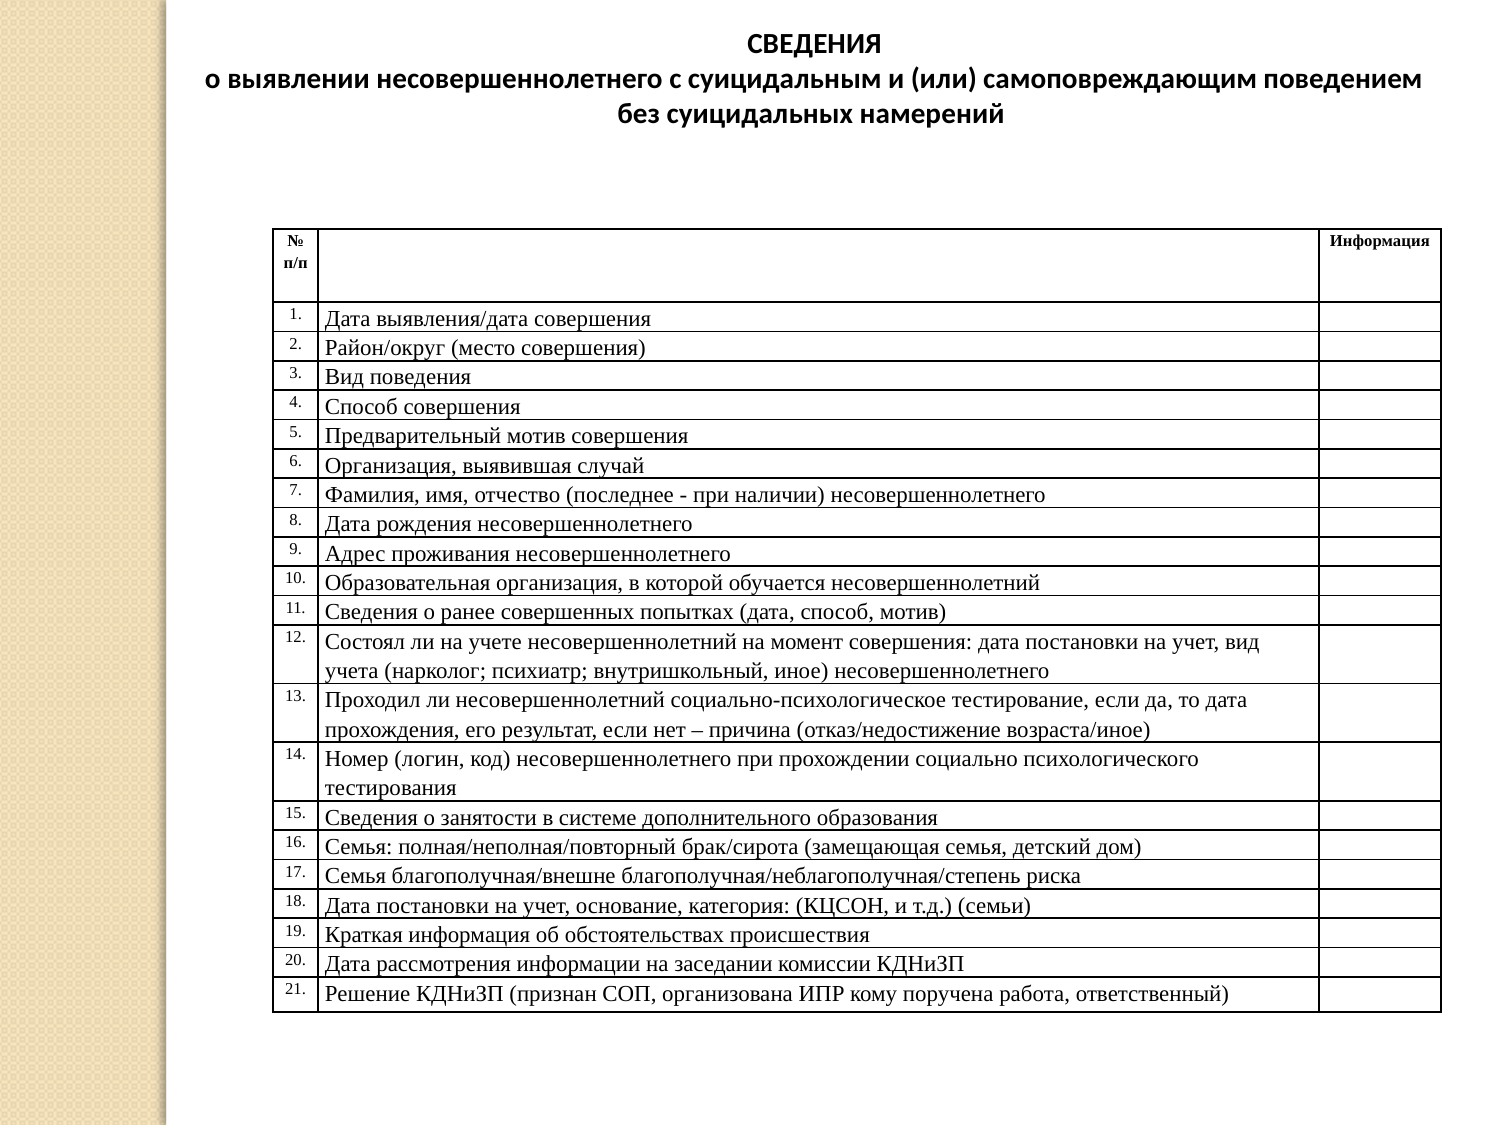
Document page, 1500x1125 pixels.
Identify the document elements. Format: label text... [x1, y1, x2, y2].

table_cell [1320, 596, 1440, 624]
table_cell 1. [274, 303, 317, 331]
table_cell Предварительный мотив совершения [319, 420, 1318, 448]
table_header Информация [1320, 230, 1440, 301]
table_header № п/п [274, 230, 317, 301]
table_cell [1320, 420, 1440, 448]
table_cell [1320, 567, 1440, 595]
table_header [319, 230, 1318, 301]
table_cell 2. [274, 332, 317, 360]
table_cell Адрес проживания несовершеннолетнего [319, 538, 1318, 565]
table_cell Краткая информация об обстоятельствах происшествия [319, 919, 1318, 947]
table_cell [1320, 860, 1440, 888]
table_cell 19. [274, 919, 317, 947]
table_cell 15. [274, 802, 317, 829]
table_cell 3. [274, 362, 317, 389]
table_cell Семья: полная/неполная/повторный брак/сирота (замещающая семья, детский дом) [319, 831, 1318, 859]
table_cell 16. [274, 831, 317, 859]
table_cell Вид поведения [319, 362, 1318, 389]
table_cell [1320, 538, 1440, 565]
table_cell 18. [274, 890, 317, 917]
table_cell [1320, 332, 1440, 360]
table_cell Организация, выявившая случай [319, 450, 1318, 477]
table_cell Дата рождения несовершеннолетнего [319, 508, 1318, 536]
table_cell [1320, 890, 1440, 917]
table_cell [1320, 948, 1440, 976]
table_cell Дата рассмотрения информации на заседании комиссии КДНиЗП [319, 948, 1318, 976]
table_cell Сведения о занятости в системе дополнительного образования [319, 802, 1318, 829]
table_cell 4. [274, 391, 317, 419]
table_cell [1320, 391, 1440, 419]
table_cell [1320, 919, 1440, 947]
table_cell Образовательная организация, в которой обучается несовершеннолетний [319, 567, 1318, 595]
table_cell 7. [274, 479, 317, 507]
table_cell 21. [274, 978, 317, 1011]
table_cell 6. [274, 450, 317, 477]
table_cell [1320, 684, 1440, 741]
table_cell [1320, 978, 1440, 1011]
table_cell 10. [274, 567, 317, 595]
table_cell Фамилия, имя, отчество (последнее - при наличии) несовершеннолетнего [319, 479, 1318, 507]
table_cell Способ совершения [319, 391, 1318, 419]
table_cell 12. [274, 626, 317, 683]
table_cell Дата выявления/дата совершения [319, 303, 1318, 331]
table_cell [1320, 802, 1440, 829]
table_cell Район/округ (место совершения) [319, 332, 1318, 360]
table_cell [1320, 362, 1440, 389]
table_cell [1320, 479, 1440, 507]
table_cell Проходил ли несовершеннолетний социально-психологическое тестирование, если да, то дата прохождения, его результат, если нет – причина (отказ/недостижение возраста/иное) [319, 684, 1318, 741]
table_cell [1320, 450, 1440, 477]
text_box СВЕДЕНИЯ о выявлении несовершеннолетнего с суицидальным и (или) самоповреждающим поведением без суицидальных намерений [187, 17, 1442, 182]
table_cell 14. [274, 743, 317, 800]
table_cell [1320, 626, 1440, 683]
table_cell [1320, 743, 1440, 800]
table_cell Номер (логин, код) несовершеннолетнего при прохождении социально психологического тестирования [319, 743, 1318, 800]
table_cell Дата постановки на учет, основание, категория: (КЦСОН, и т.д.) (семьи) [319, 890, 1318, 917]
table_cell 9. [274, 538, 317, 565]
table_cell 5. [274, 420, 317, 448]
table_cell 17. [274, 860, 317, 888]
table_cell Сведения о ранее совершенных попытках (дата, способ, мотив) [319, 596, 1318, 624]
table_cell Состоял ли на учете несовершеннолетний на момент совершения: дата постановки на учет, вид учета (нарколог; психиатр; внутришкольный, иное) несовершеннолетнего [319, 626, 1318, 683]
table_cell [1320, 303, 1440, 331]
table_cell 8. [274, 508, 317, 536]
table_cell [1320, 508, 1440, 536]
table_cell Решение КДНиЗП (признан СОП, организована ИПР кому поручена работа, ответственный) [319, 978, 1318, 1011]
table_cell Семья благополучная/внешне благополучная/неблагополучная/степень риска [319, 860, 1318, 888]
table_cell 13. [274, 684, 317, 741]
table_cell 11. [274, 596, 317, 624]
table_cell 20. [274, 948, 317, 976]
table_cell [1320, 831, 1440, 859]
